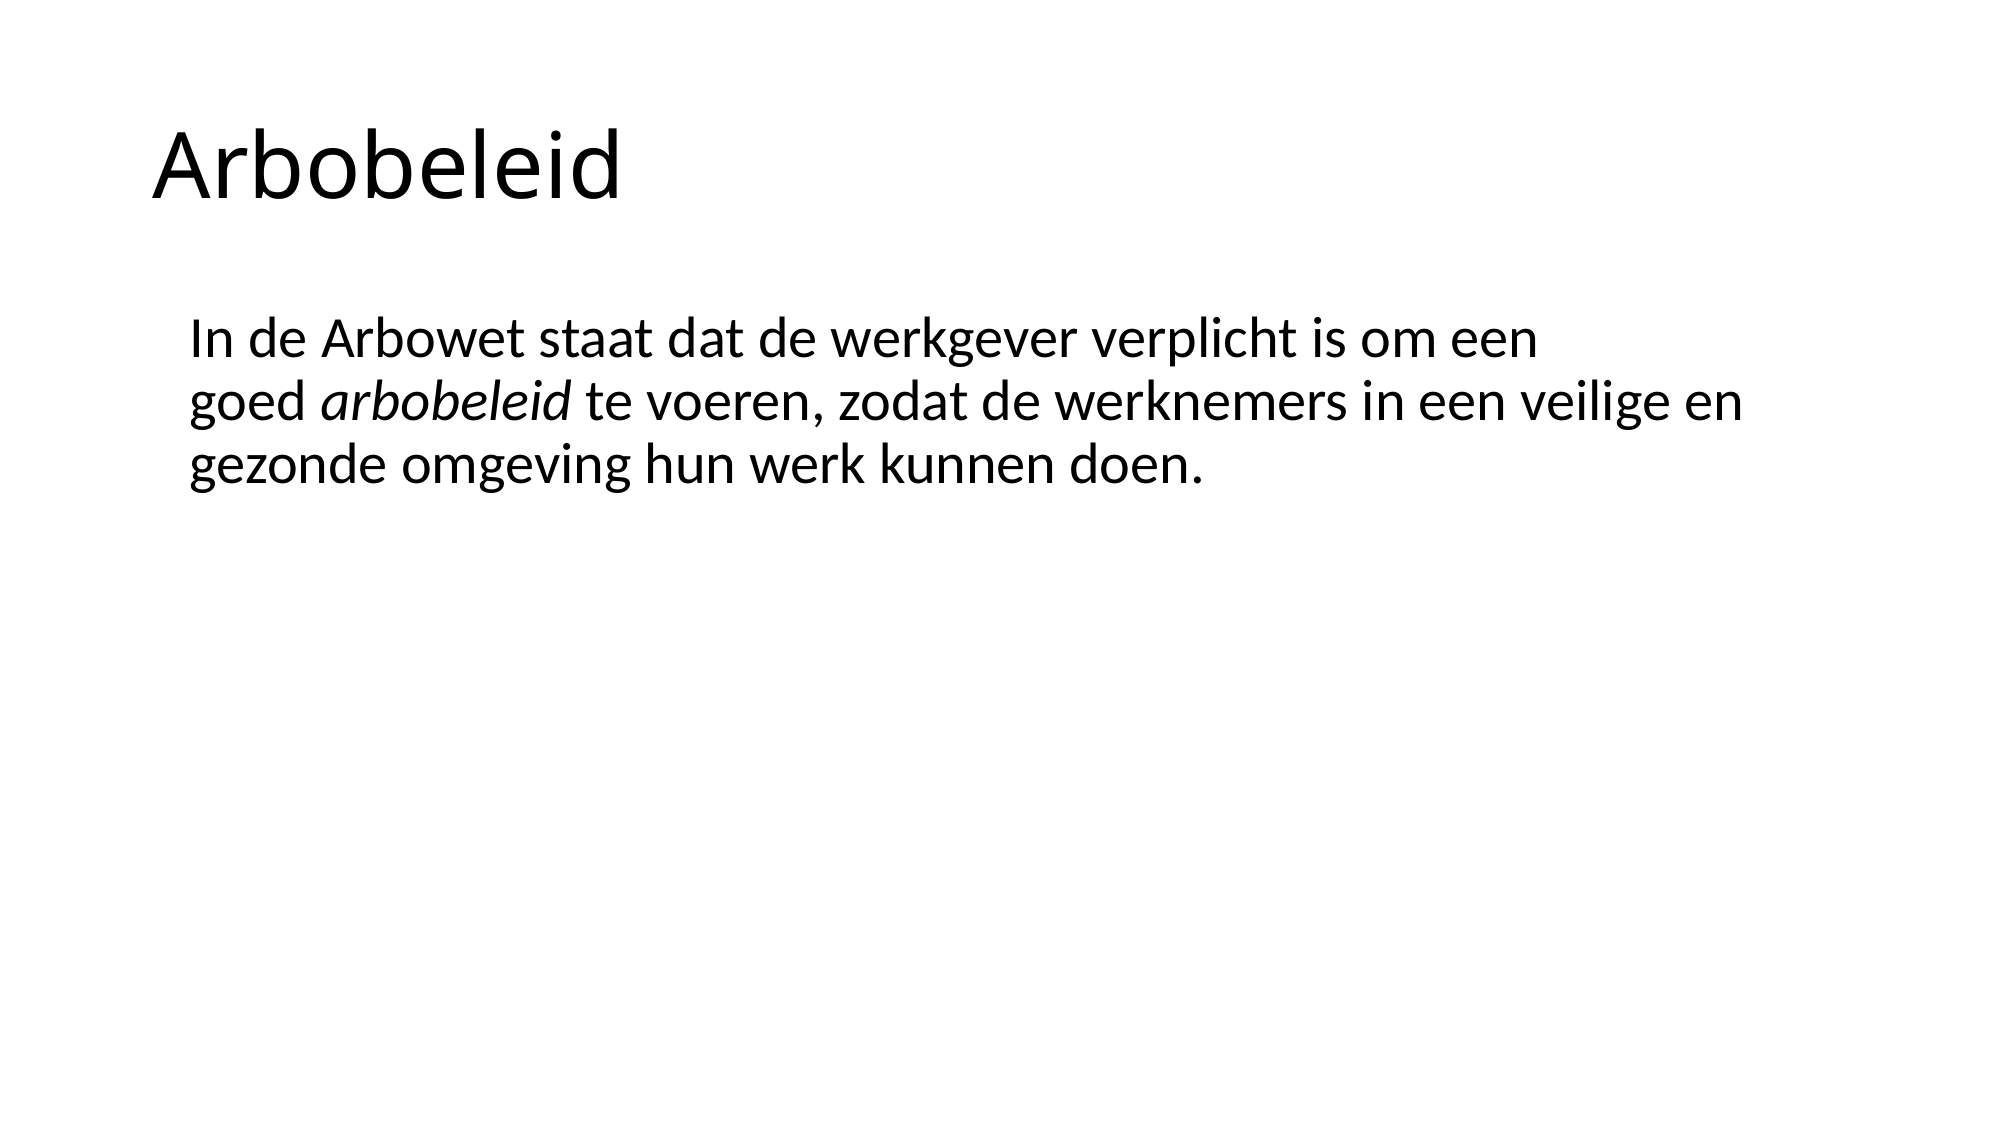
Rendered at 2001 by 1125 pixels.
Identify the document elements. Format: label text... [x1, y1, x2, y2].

title Arbobeleid [137, 59, 1863, 278]
list In de Arbowet staat dat de werkgever verplicht is om een goed arbobeleid te voeren, zodat de werknemers in een veilige en gezonde omgeving hun werk kunnen doen. [137, 299, 1863, 1014]
